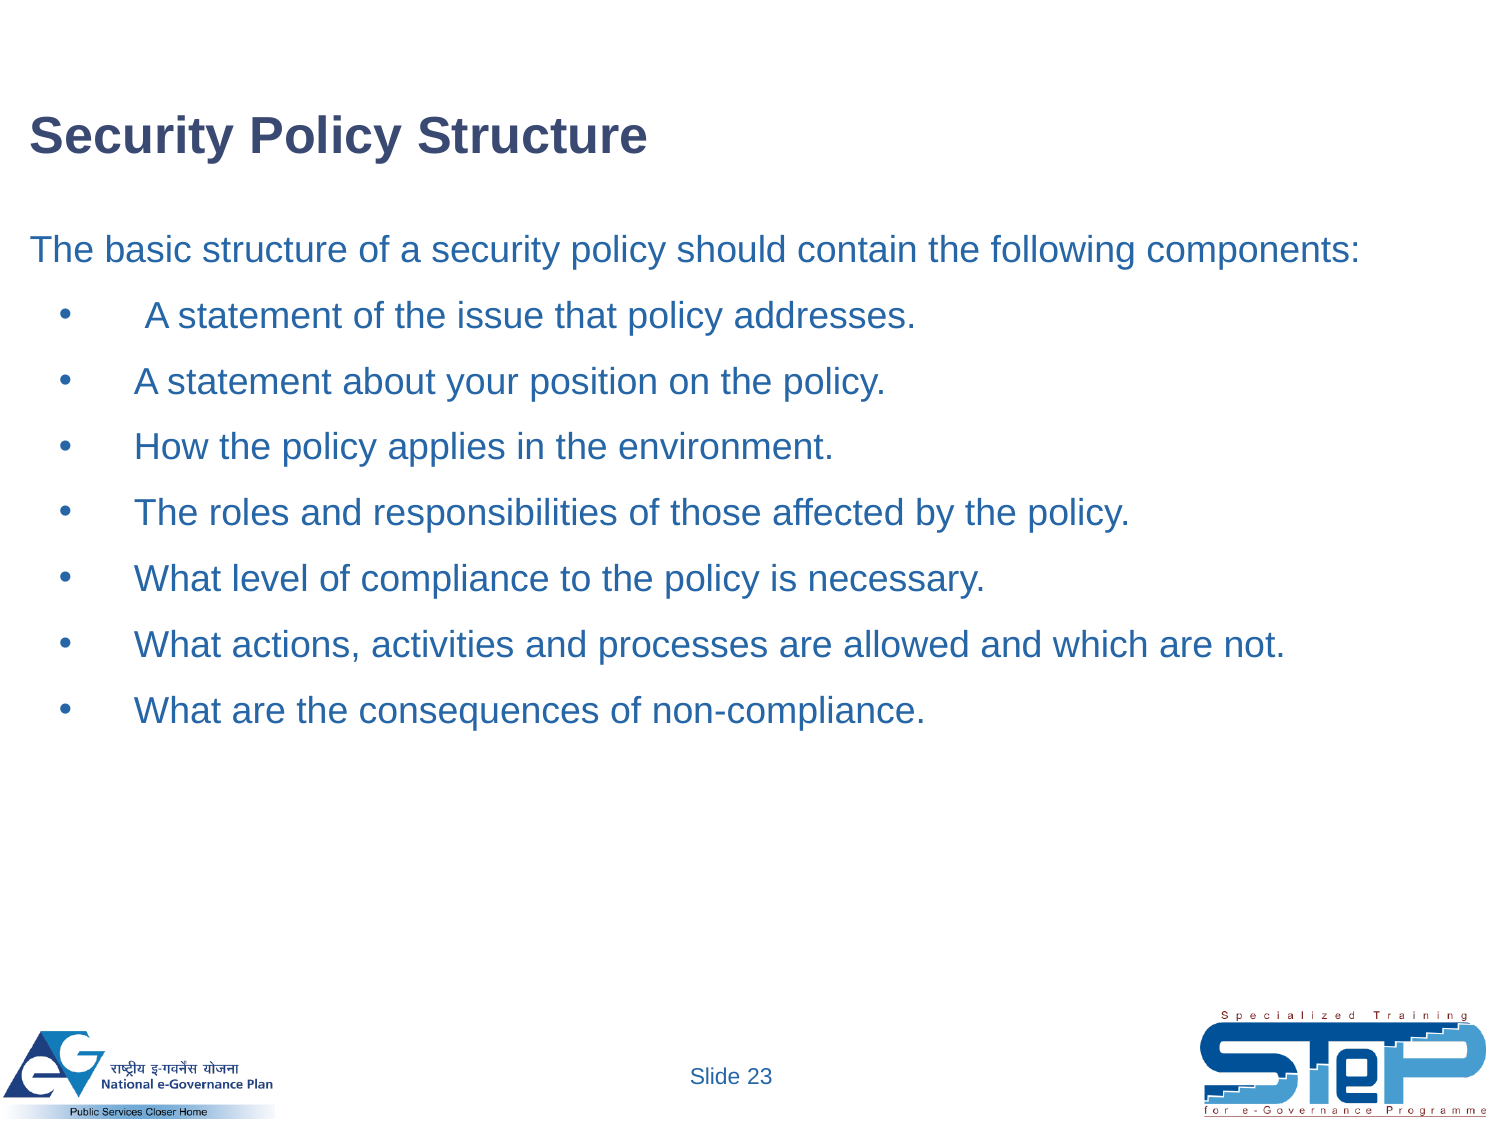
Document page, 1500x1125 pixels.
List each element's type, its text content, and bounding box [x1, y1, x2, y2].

picture [2, 1031, 275, 1119]
title Security Policy Structure [29, 101, 1470, 224]
list The basic structure of a security policy should contain the following components: A statement of the issue that policy addresses. A statement about your position on the policy. How the policy applies in the environment. The roles and responsibilities of those affected by the policy. What level of compliance to the policy is necessary. What actions, activities and processes are allowed and which are not. What are the consequences of non-compliance. [29, 224, 1470, 935]
picture [1200, 1011, 1486, 1117]
